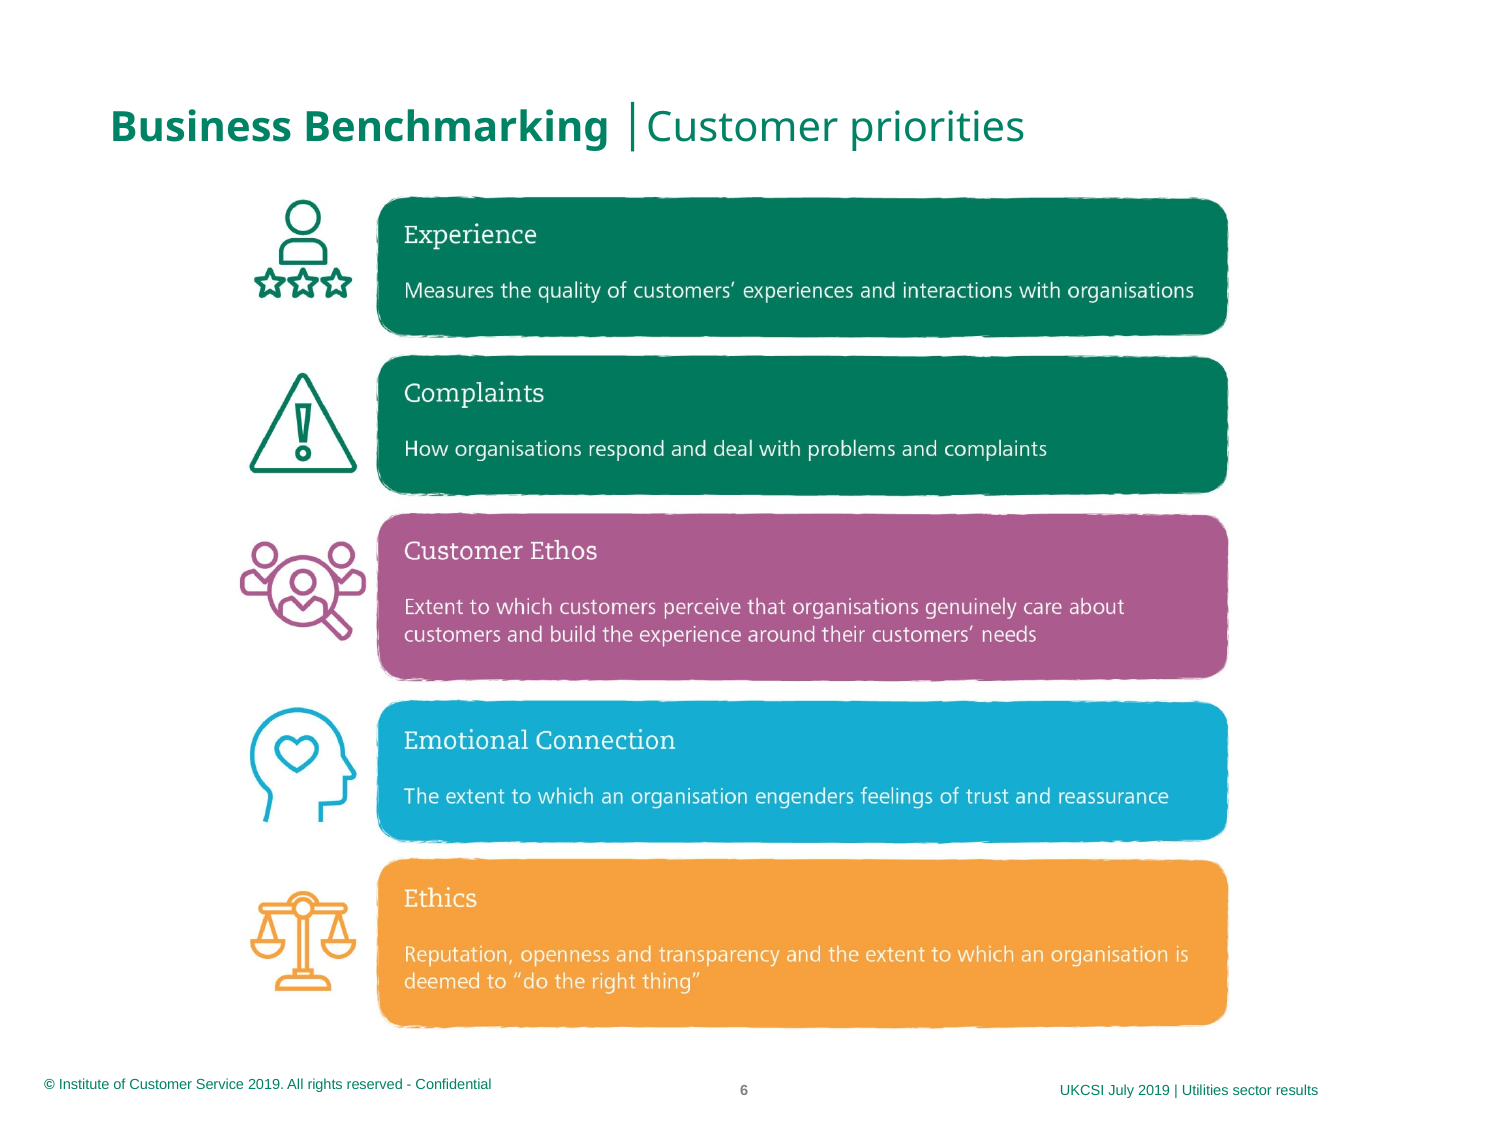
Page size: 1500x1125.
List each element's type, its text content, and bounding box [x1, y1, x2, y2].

text_box UKCSI July 2019 | Utilities sector results [1045, 1072, 1500, 1106]
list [218, 177, 1253, 1049]
text_box Business Benchmarking │Customer priorities [94, 91, 1317, 207]
